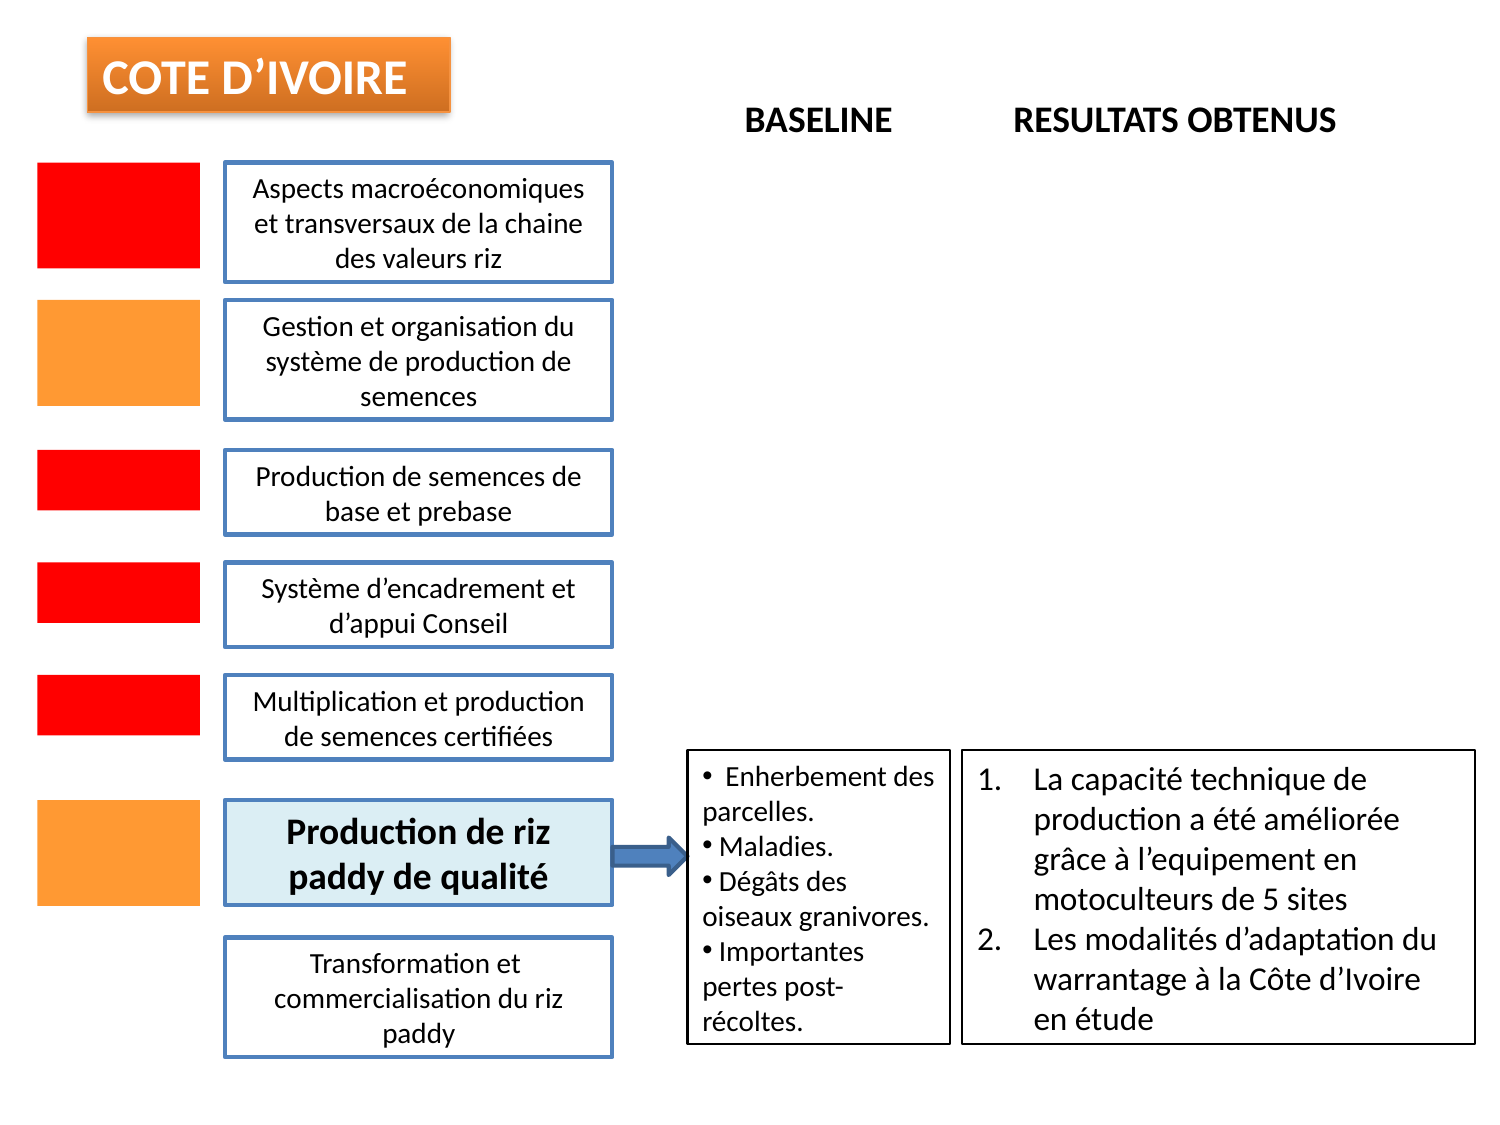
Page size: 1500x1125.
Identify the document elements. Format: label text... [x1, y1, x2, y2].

text_box Multiplication et production de semences certifiées [223, 673, 614, 762]
text_box [37, 449, 200, 511]
text_box [37, 800, 200, 906]
text_box Production de riz paddy de qualité [223, 798, 614, 907]
text_box [37, 162, 200, 269]
text_box [37, 299, 200, 406]
text_box COTE D’IVOIRE [87, 37, 451, 113]
text_box Production de semences de base et prebase [223, 448, 614, 537]
text_box Transformation et commercialisation du riz paddy [223, 935, 614, 1059]
text_box La capacité technique de production a été améliorée grâce à l’equipement en motoculteurs de 5 sites Les modalités d’adaptation du warrantage à la Côte d’Ivoire en étude [962, 749, 1475, 1045]
text_box Système d’encadrement et d’appui Conseil [223, 560, 614, 649]
text_box [37, 674, 200, 736]
text_box Aspects macroéconomiques et transversaux de la chaine des valeurs riz [223, 160, 614, 284]
text_box RESULTATS OBTENUS [937, 87, 1413, 148]
text_box Gestion et organisation du système de production de semences [223, 298, 614, 422]
text_box [37, 562, 200, 623]
text_box BASELINE [687, 87, 937, 148]
text_box Enherbement des parcelles. Maladies. Dégâts des oiseaux granivores. Importantes pertes post-récoltes. [687, 749, 950, 1045]
text_box [610, 835, 687, 877]
